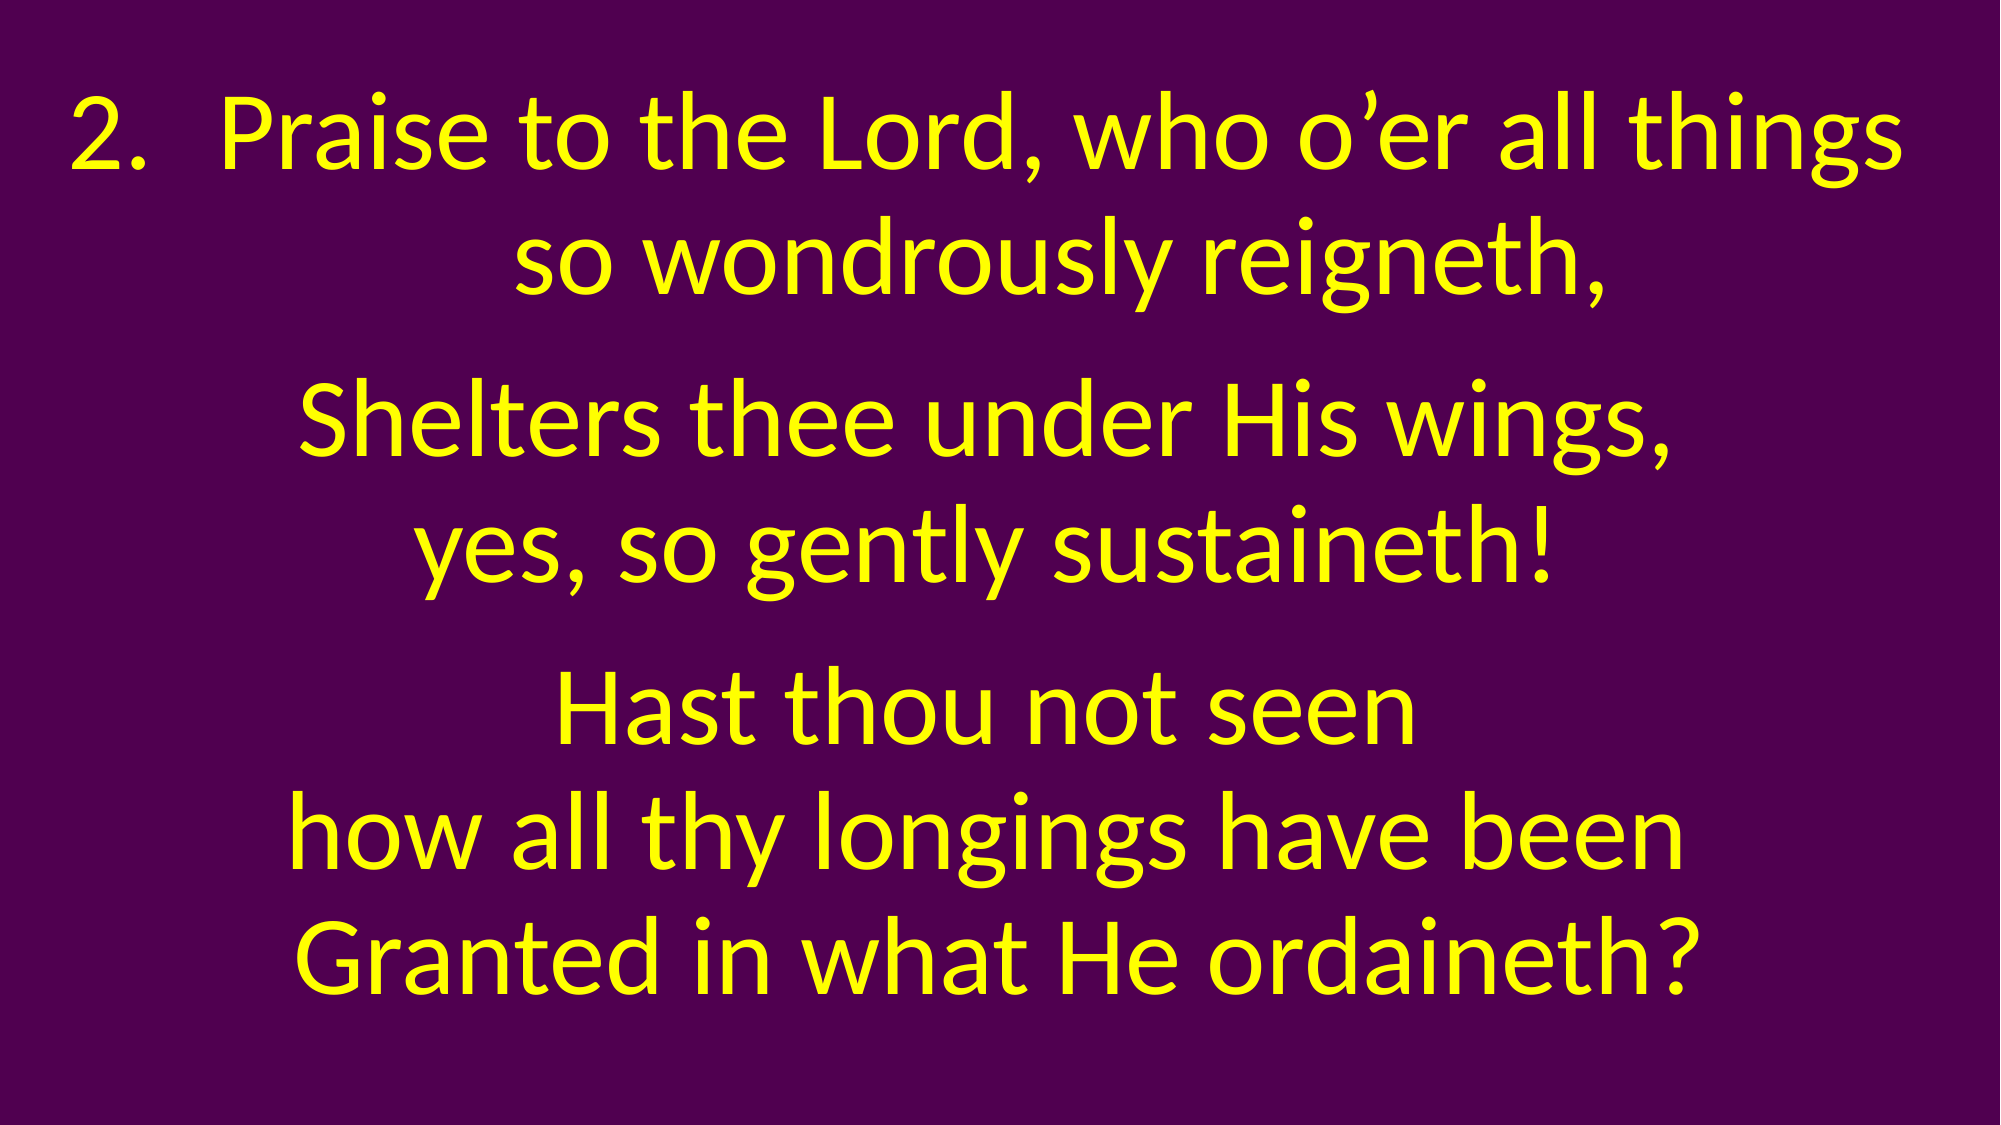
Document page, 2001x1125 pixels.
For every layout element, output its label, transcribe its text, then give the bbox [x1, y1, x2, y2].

text_box Praise to the Lord, who o’er all things so wondrously reigneth, Shelters thee under His wings, yes, so gently sustaineth! Hast thou not seen how all thy longings have been Granted in what He ordaineth? [0, 59, 2000, 1025]
